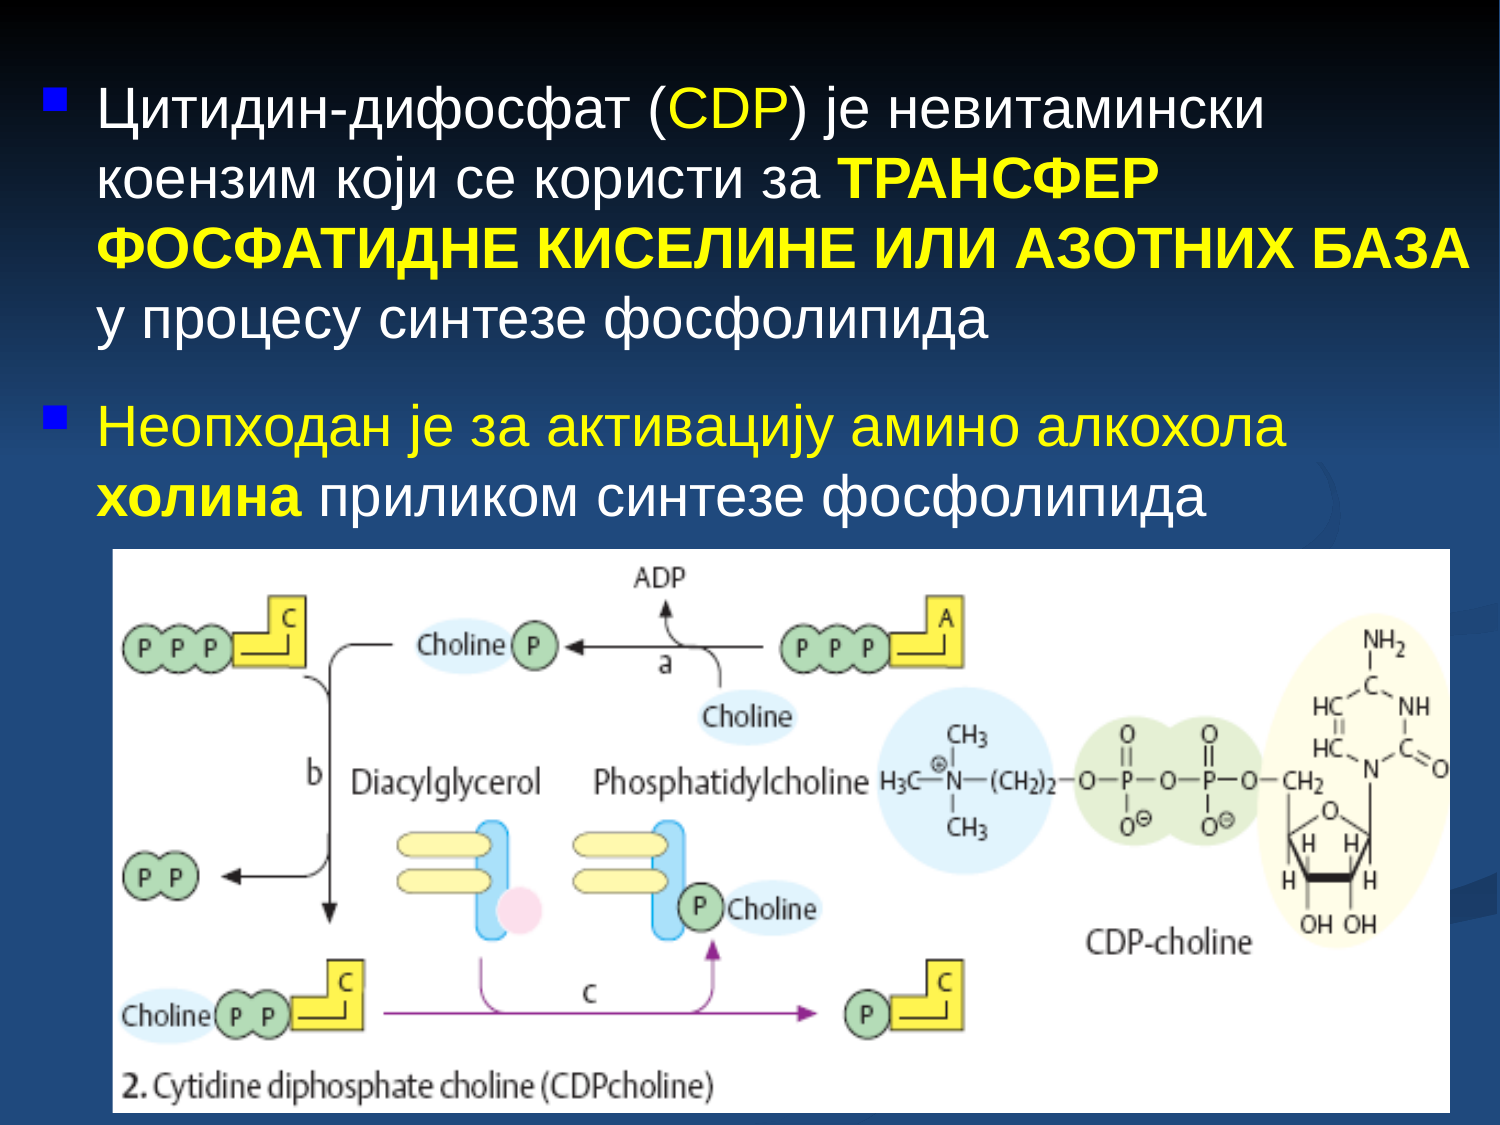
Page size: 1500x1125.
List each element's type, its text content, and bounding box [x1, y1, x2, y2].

list Цитидин-дифосфат (CDP) је невитамински коензим који се користи за ТРАНСФЕР ФОСФАТИДНЕ КИСЕЛИНЕ ИЛИ АЗОТНИХ БАЗА у процесу синтезе фосфолипида Неопходан је за активацију амино алкохола холина приликом синтезе фосфолипида [24, 62, 1500, 475]
picture [112, 549, 1451, 1113]
